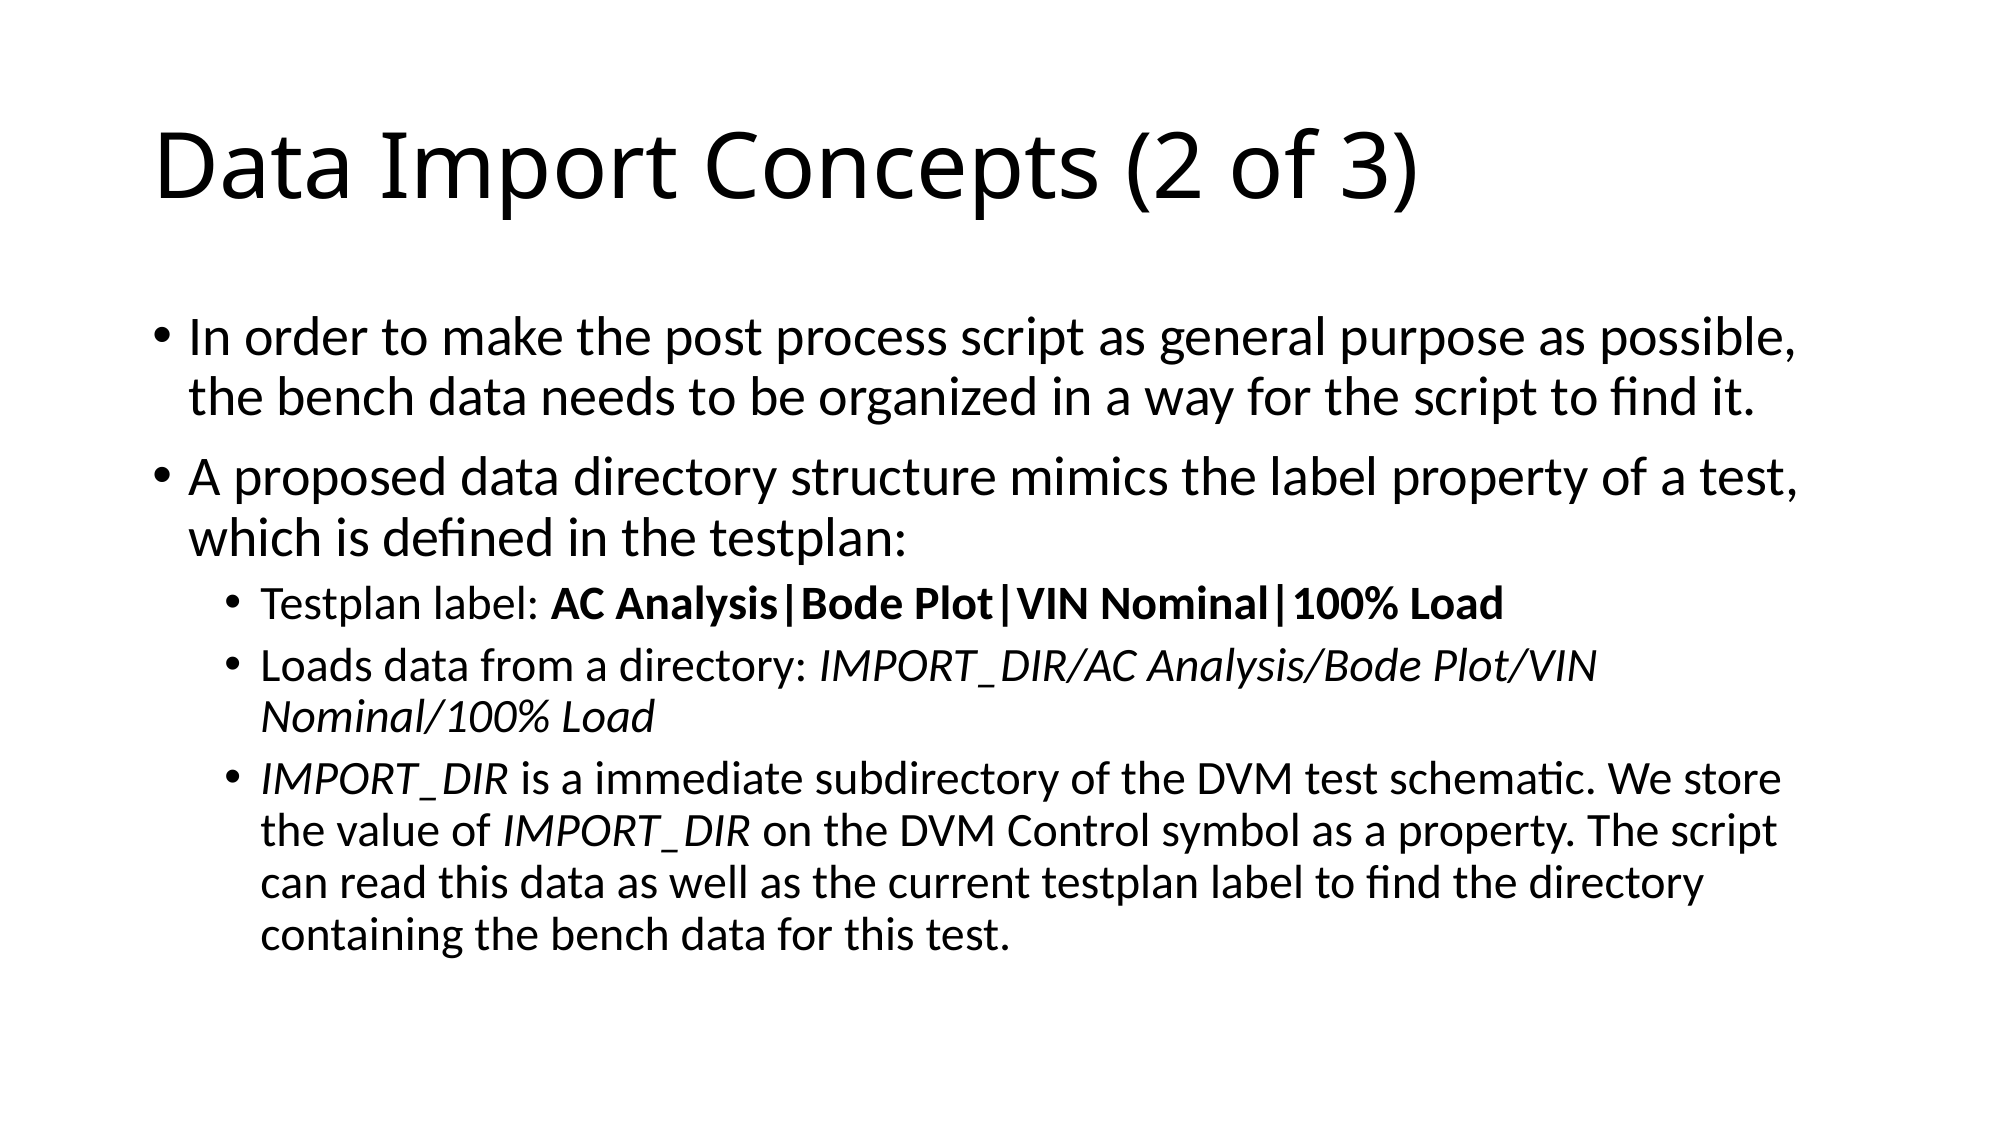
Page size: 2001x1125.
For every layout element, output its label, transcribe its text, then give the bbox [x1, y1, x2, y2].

title Data Import Concepts (2 of 3) [137, 59, 1863, 278]
list In order to make the post process script as general purpose as possible, the bench data needs to be organized in a way for the script to find it. A proposed data directory structure mimics the label property of a test, which is defined in the testplan: Testplan label: AC Analysis|Bode Plot|VIN Nominal|100% Load Loads data from a directory: IMPORT_DIR/AC Analysis/Bode Plot/VIN Nominal/100% Load IMPORT_DIR is a immediate subdirectory of the DVM test schematic. We store the value of IMPORT_DIR on the DVM Control symbol as a property. The script can read this data as well as the current testplan label to find the directory containing the bench data for this test. [137, 299, 1863, 1014]
